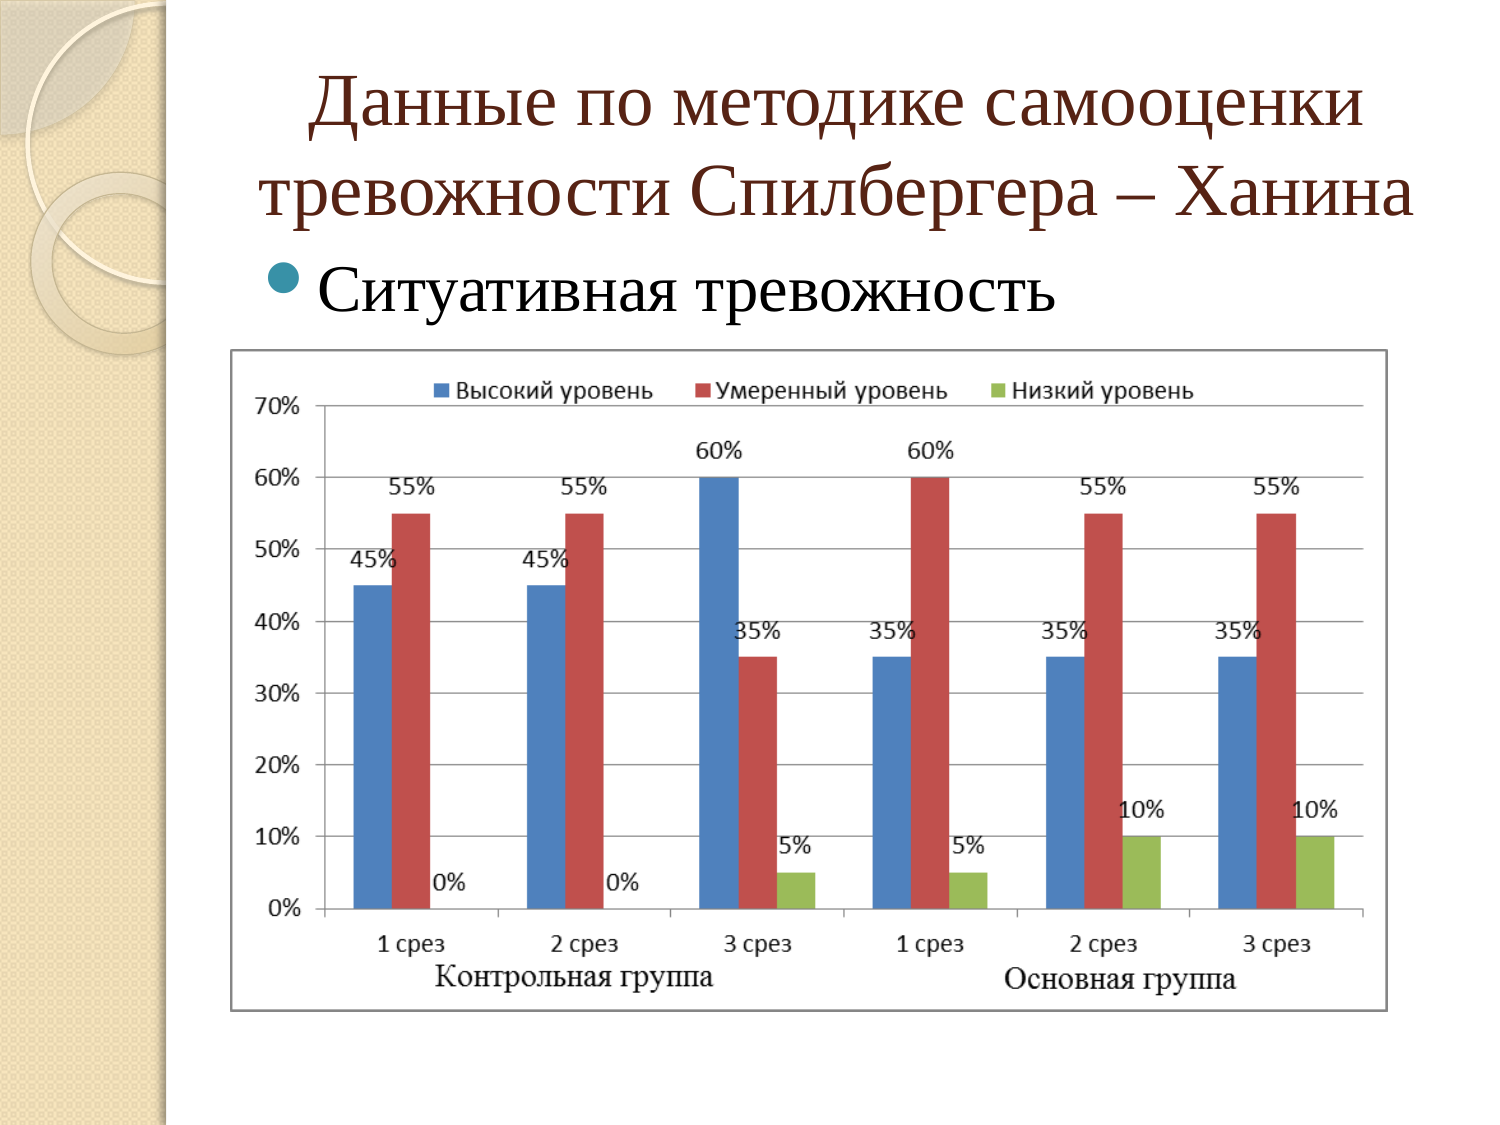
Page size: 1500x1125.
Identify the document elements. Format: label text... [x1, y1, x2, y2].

picture [229, 349, 1388, 1012]
list Ситуативная тревожность [235, 237, 1466, 1025]
title Данные по методике самооценки тревожности Спилбергера – Ханина [222, 46, 1453, 235]
